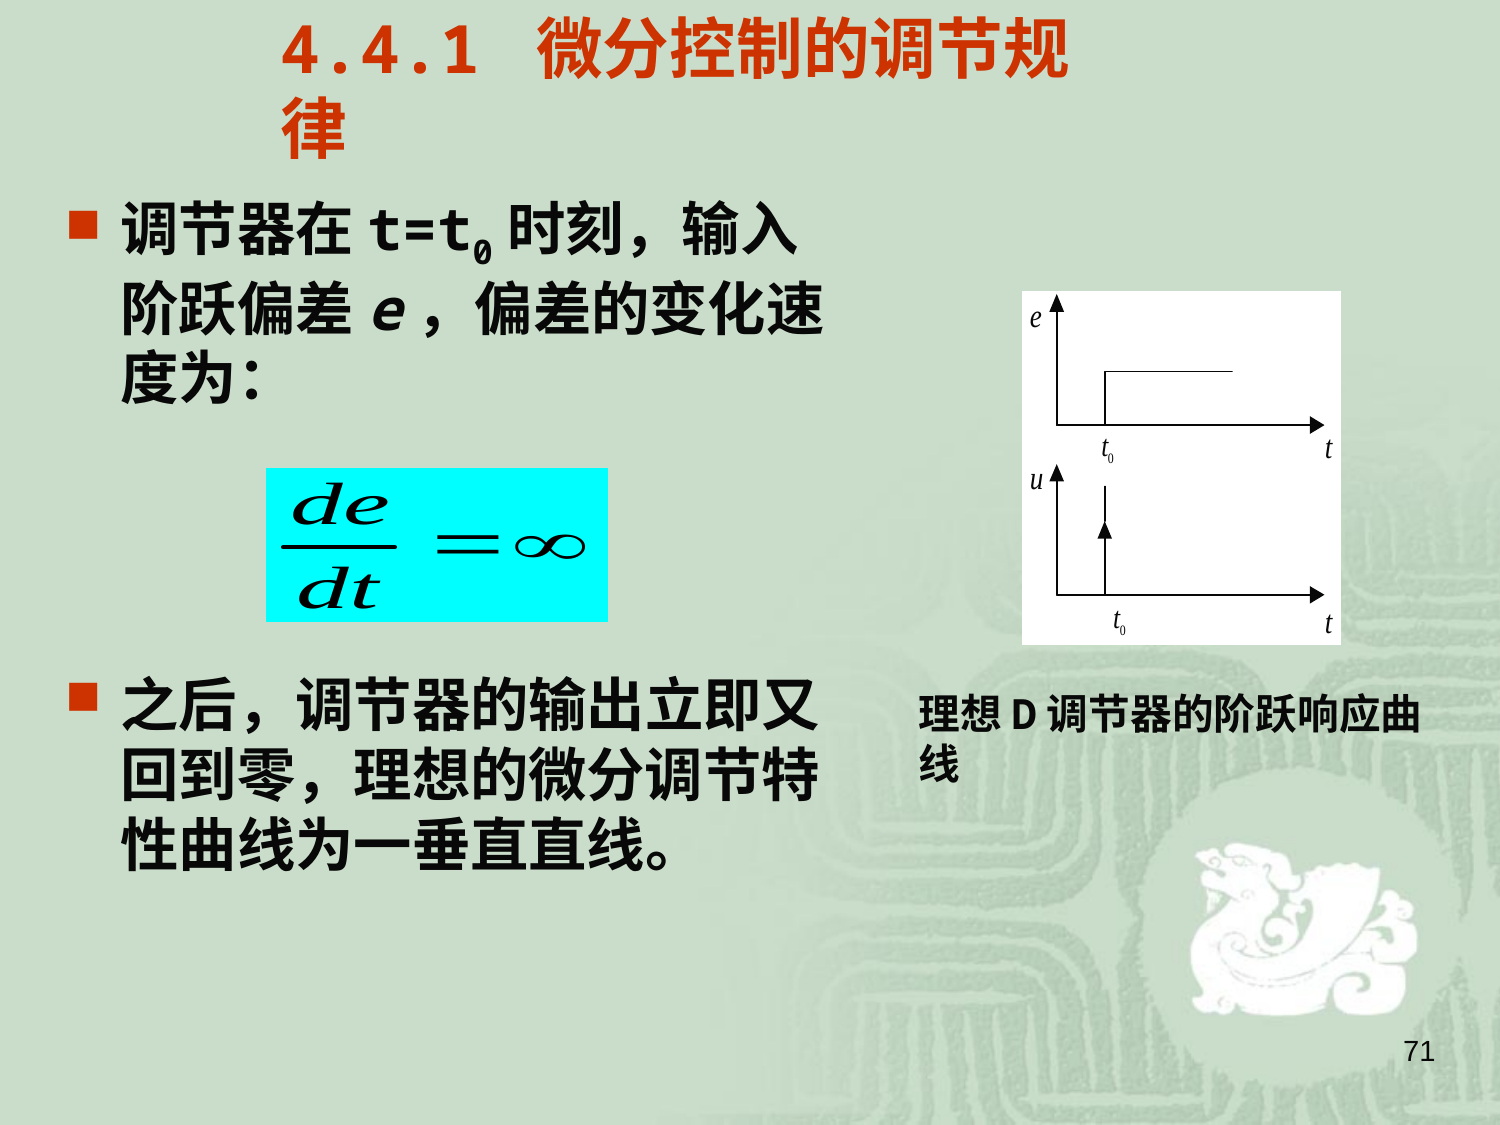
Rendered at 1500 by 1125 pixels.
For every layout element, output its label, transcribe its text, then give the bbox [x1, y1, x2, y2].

text_box 4.4.1 微分控制的调节规律 [265, 0, 1152, 175]
text_box 理想D调节器的阶跃响应曲线 [903, 680, 1471, 796]
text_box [265, 467, 609, 622]
slide_number 71 [1074, 1024, 1451, 1103]
picture [0, 0, 1500, 1125]
list 调节器在t=t0时刻，输入阶跃偏差e，偏差的变化速度为： 之后，调节器的输出立即又回到零，理想的微分调节特性曲线为一垂直直线。 [49, 184, 869, 1001]
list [1021, 290, 1341, 646]
